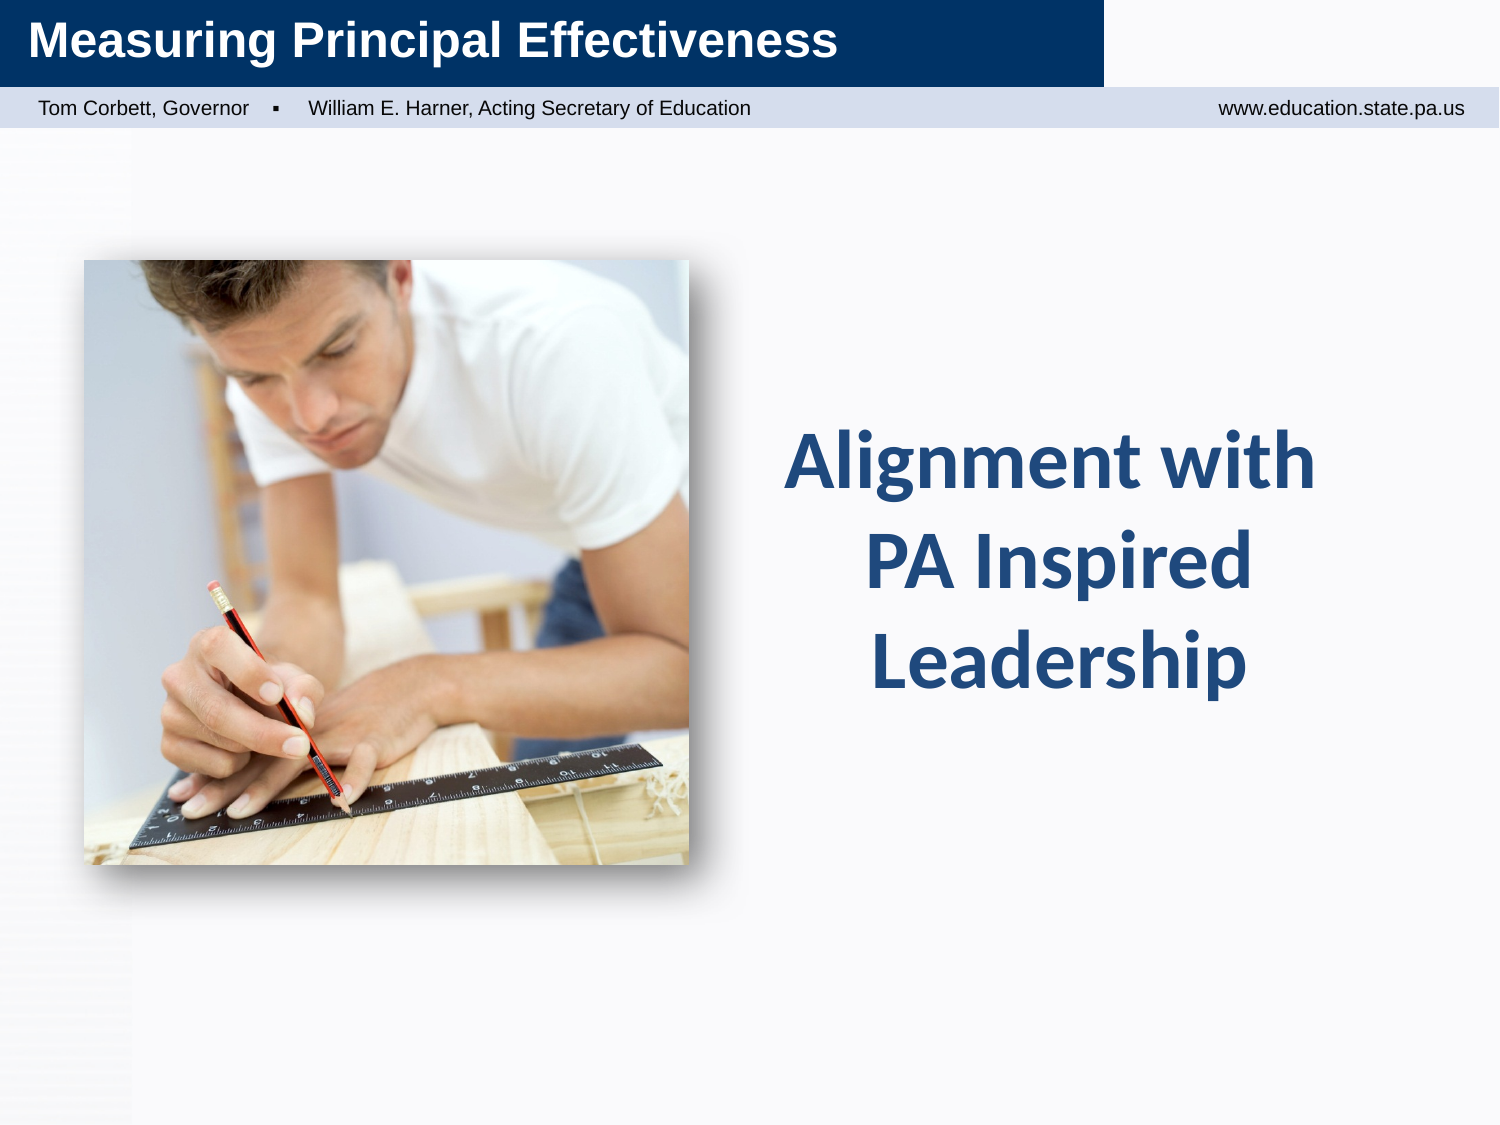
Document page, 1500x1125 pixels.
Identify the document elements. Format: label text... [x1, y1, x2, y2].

picture [0, 0, 1500, 1125]
text_box Alignment with PA Inspired Leadership [737, 397, 1449, 640]
